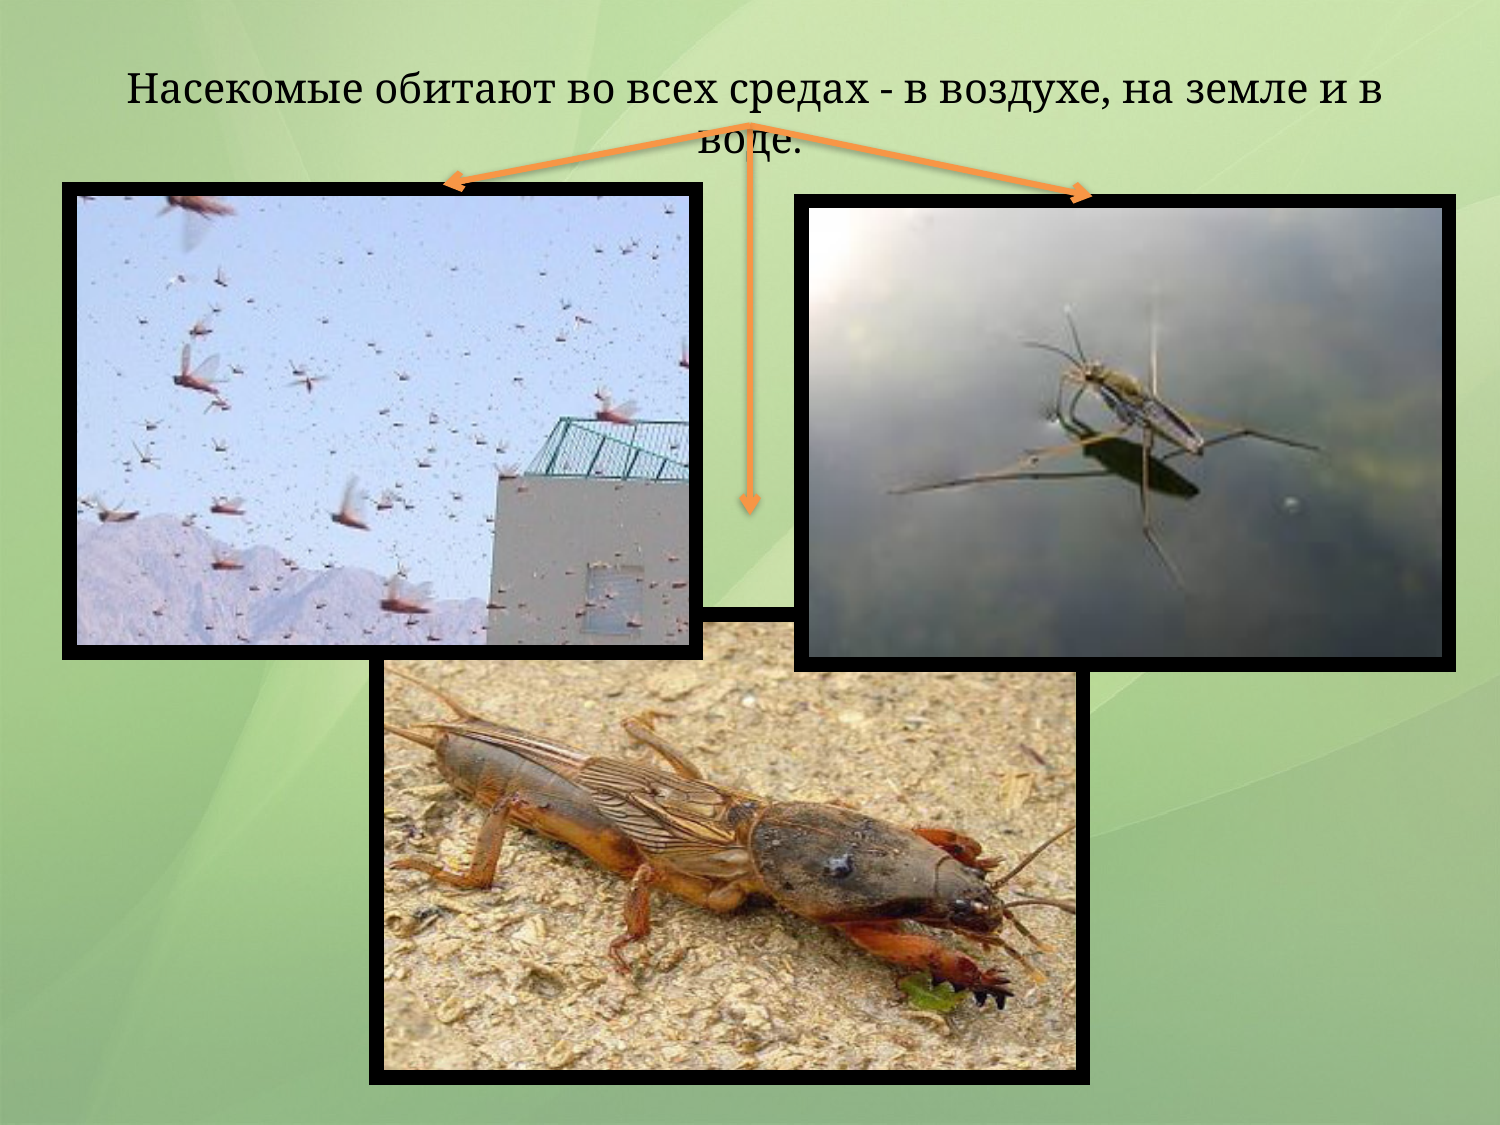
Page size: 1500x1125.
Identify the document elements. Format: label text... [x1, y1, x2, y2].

picture [76, 196, 1442, 1071]
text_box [442, 125, 751, 185]
text_box Насекомые обитают во всех средах - в воздухе, на земле и в воде. [76, 54, 1424, 170]
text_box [749, 125, 1093, 197]
